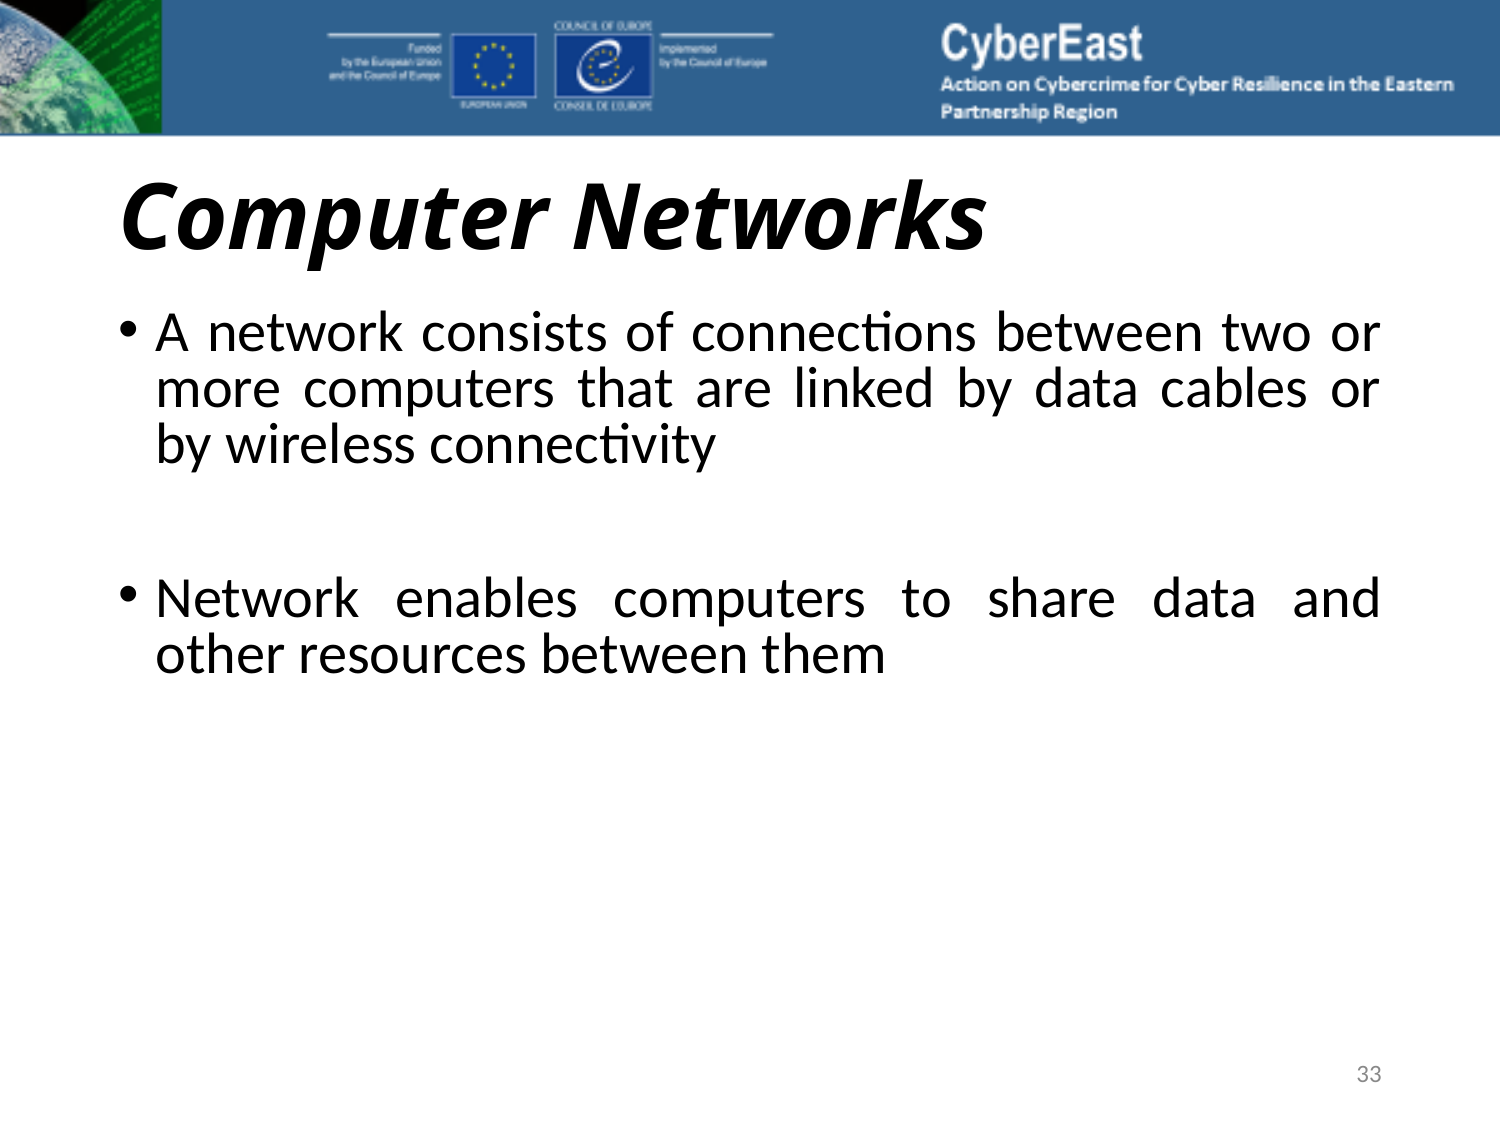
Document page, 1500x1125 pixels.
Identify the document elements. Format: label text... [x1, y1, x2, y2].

picture [0, 0, 1500, 1125]
list A network consists of connections between two or more computers that are linked by data cables or by wireless connectivity Network enables computers to share data and other resources between them [103, 299, 1397, 1014]
slide_number 33 [1059, 1042, 1397, 1103]
title Computer Networks [103, 111, 1397, 299]
